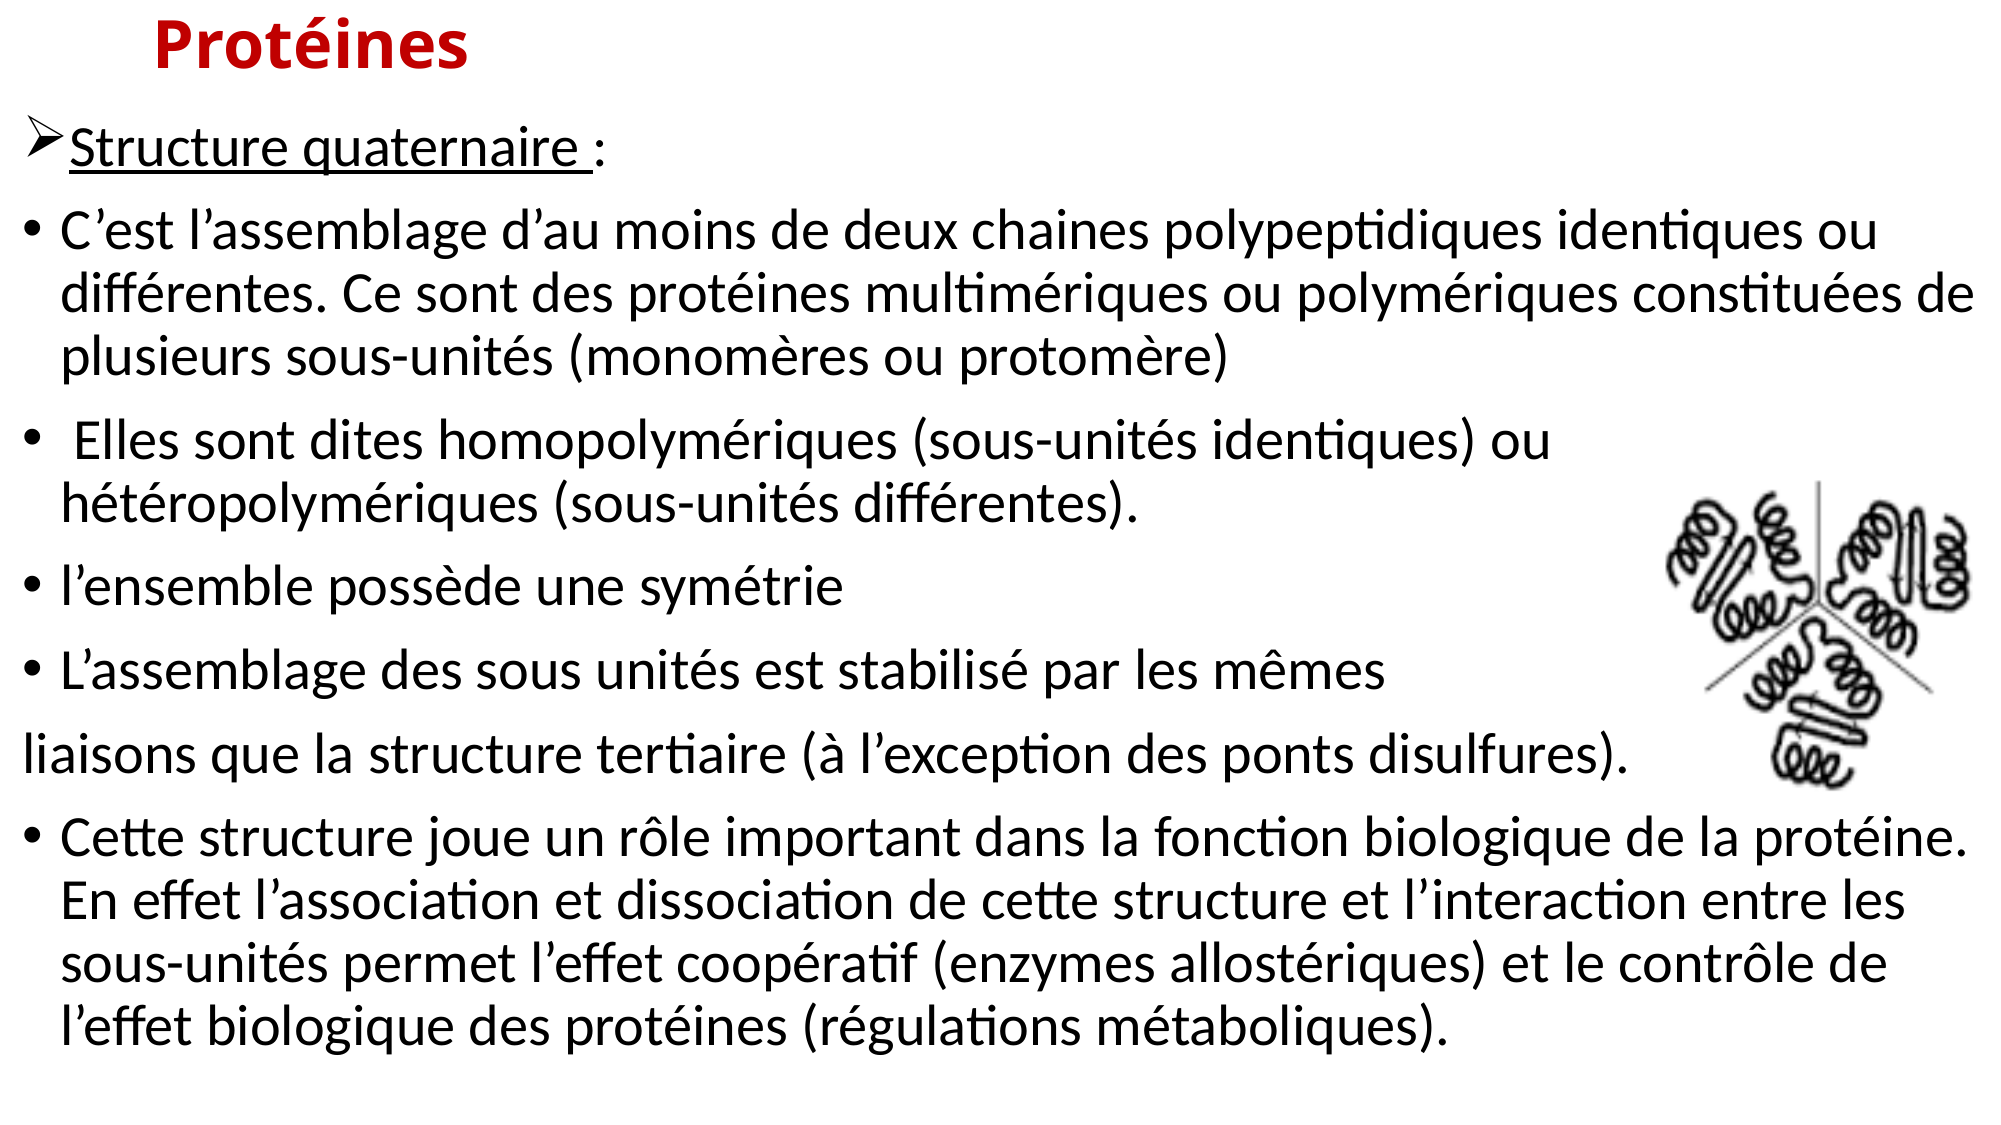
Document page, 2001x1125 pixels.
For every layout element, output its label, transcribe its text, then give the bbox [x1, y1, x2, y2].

list Structure quaternaire : C’est l’assemblage d’au moins de deux chaines polypeptidiques identiques ou différentes. Ce sont des protéines multimériques ou polymériques constituées de plusieurs sous-unités (monomères ou protomère) Elles sont dites homopolymériques (sous-unités identiques) ou hétéropolymériques (sous-unités différentes). l’ensemble possède une symétrie L’assemblage des sous unités est stabilisé par les mêmes liaisons que la structure tertiaire (à l’exception des ponts disulfures). Cette structure joue un rôle important dans la fonction biologique de la protéine. En effet l’association et dissociation de cette structure et l’interaction entre les sous-unités permet l’effet coopératif (enzymes allostériques) et le contrôle de l’effet biologique des protéines (régulations métaboliques). [7, 108, 2000, 1125]
text_box Protéines [137, 0, 1863, 95]
picture [1645, 479, 1995, 805]
